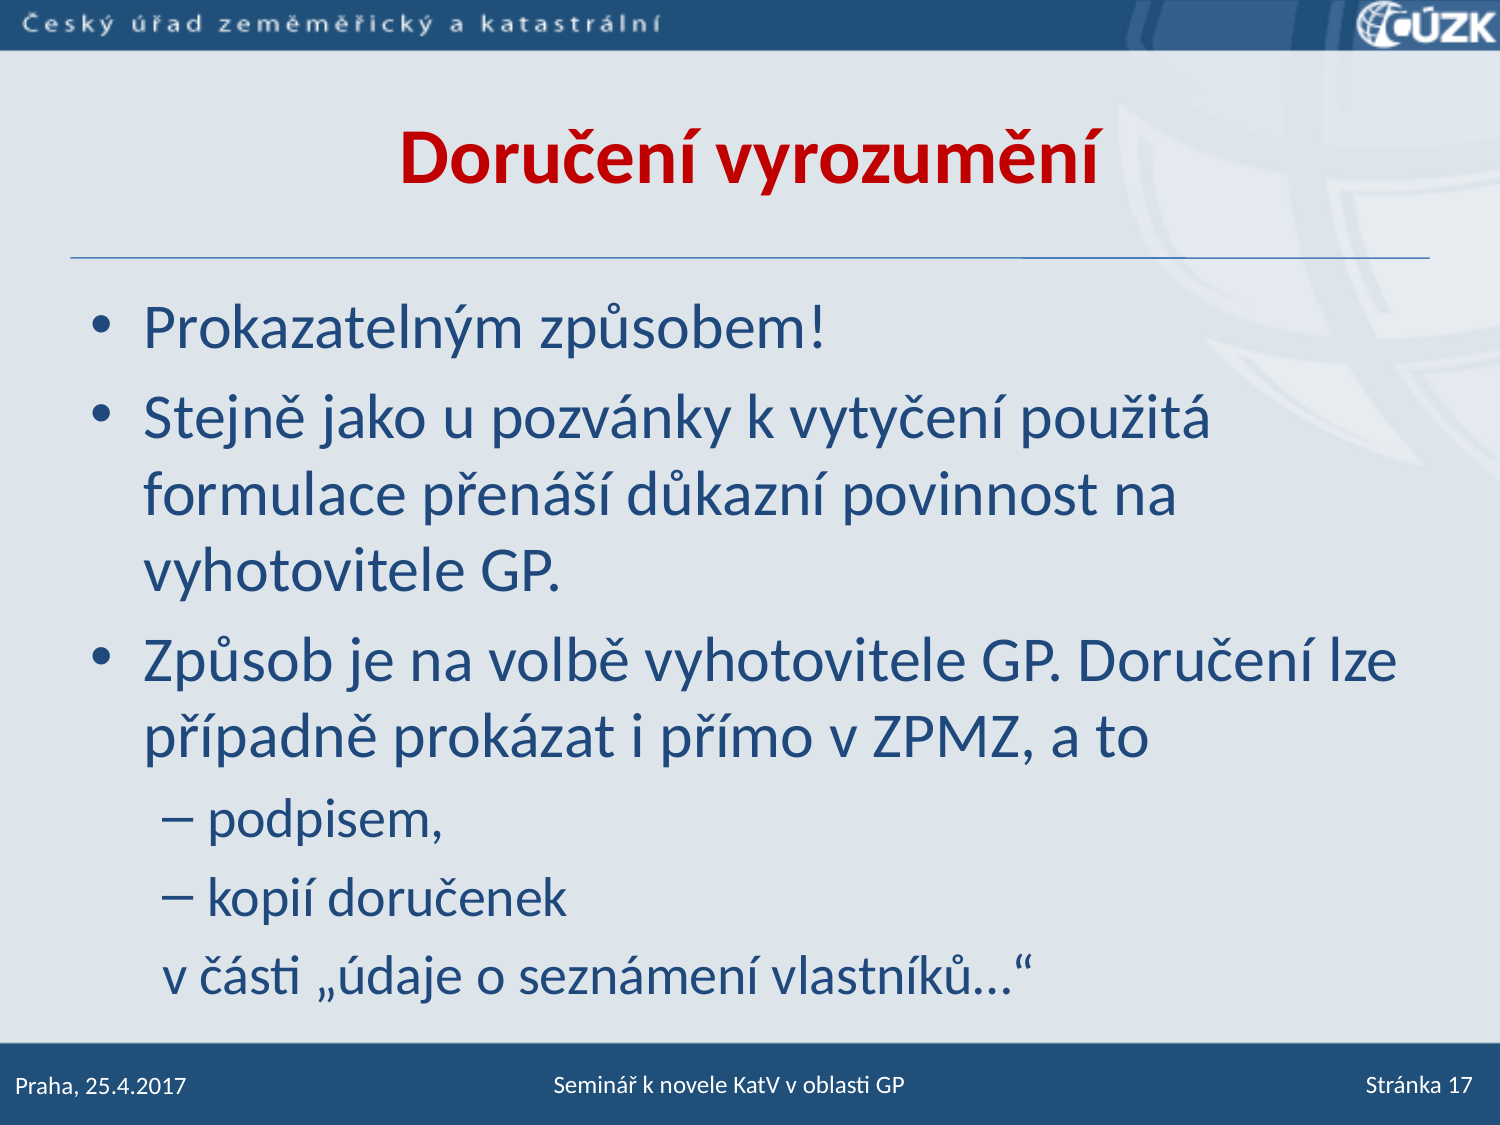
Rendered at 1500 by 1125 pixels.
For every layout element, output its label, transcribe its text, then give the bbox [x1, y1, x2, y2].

list Prokazatelným způsobem! Stejně jako u pozvánky k vytyčení použitá formulace přenáší důkazní povinnost na vyhotovitele GP. Způsob je na volbě vyhotovitele GP. Doručení lze případně prokázat i přímo v ZPMZ, a to podpisem, kopií doručenek v části „údaje o seznámení vlastníků…“ [75, 277, 1425, 1020]
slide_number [0, 1054, 350, 1115]
title Doručení vyrozumění [75, 58, 1425, 247]
footer Seminář k novele KatV v oblasti GP [492, 1053, 968, 1114]
slide_number Stránka 17 [1138, 1053, 1489, 1114]
picture [0, 0, 1500, 1125]
